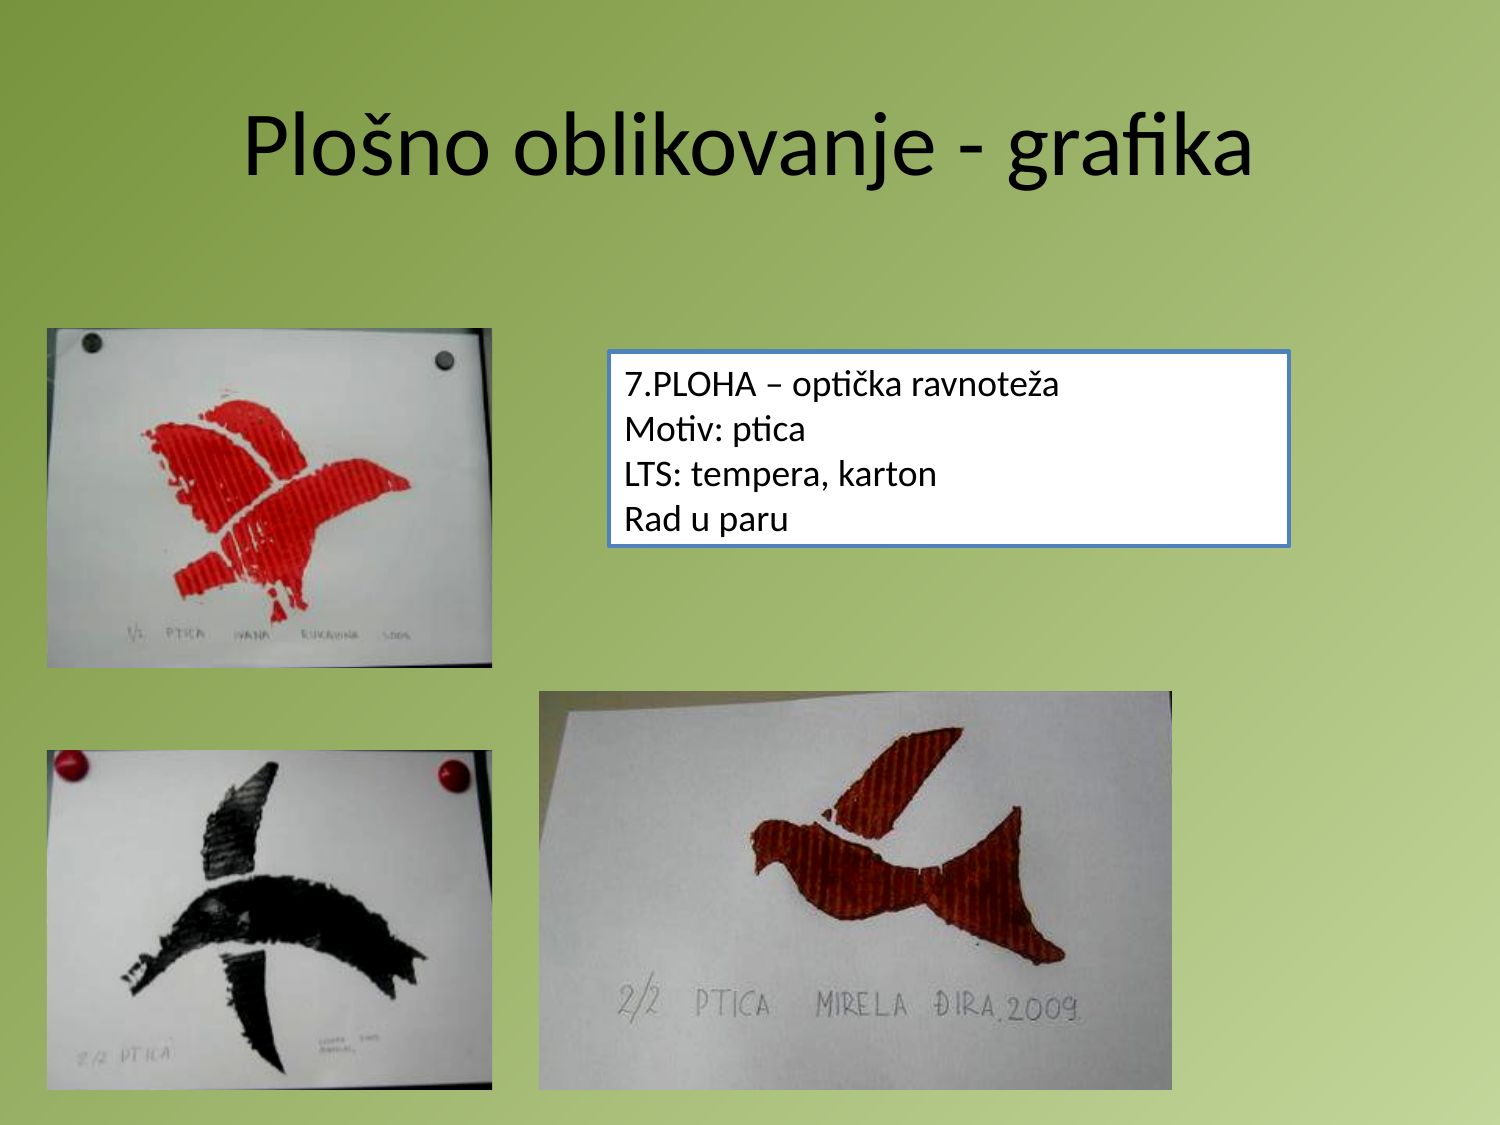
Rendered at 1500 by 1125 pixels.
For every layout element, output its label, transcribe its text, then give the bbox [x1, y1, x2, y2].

picture [538, 691, 1173, 1091]
picture [46, 327, 493, 669]
picture [46, 749, 493, 1091]
title Plošno oblikovanje - grafika [74, 44, 1426, 233]
text_box 7.PLOHA – optička ravnoteža Motiv: ptica LTS: tempera, karton Rad u paru [607, 349, 1291, 548]
